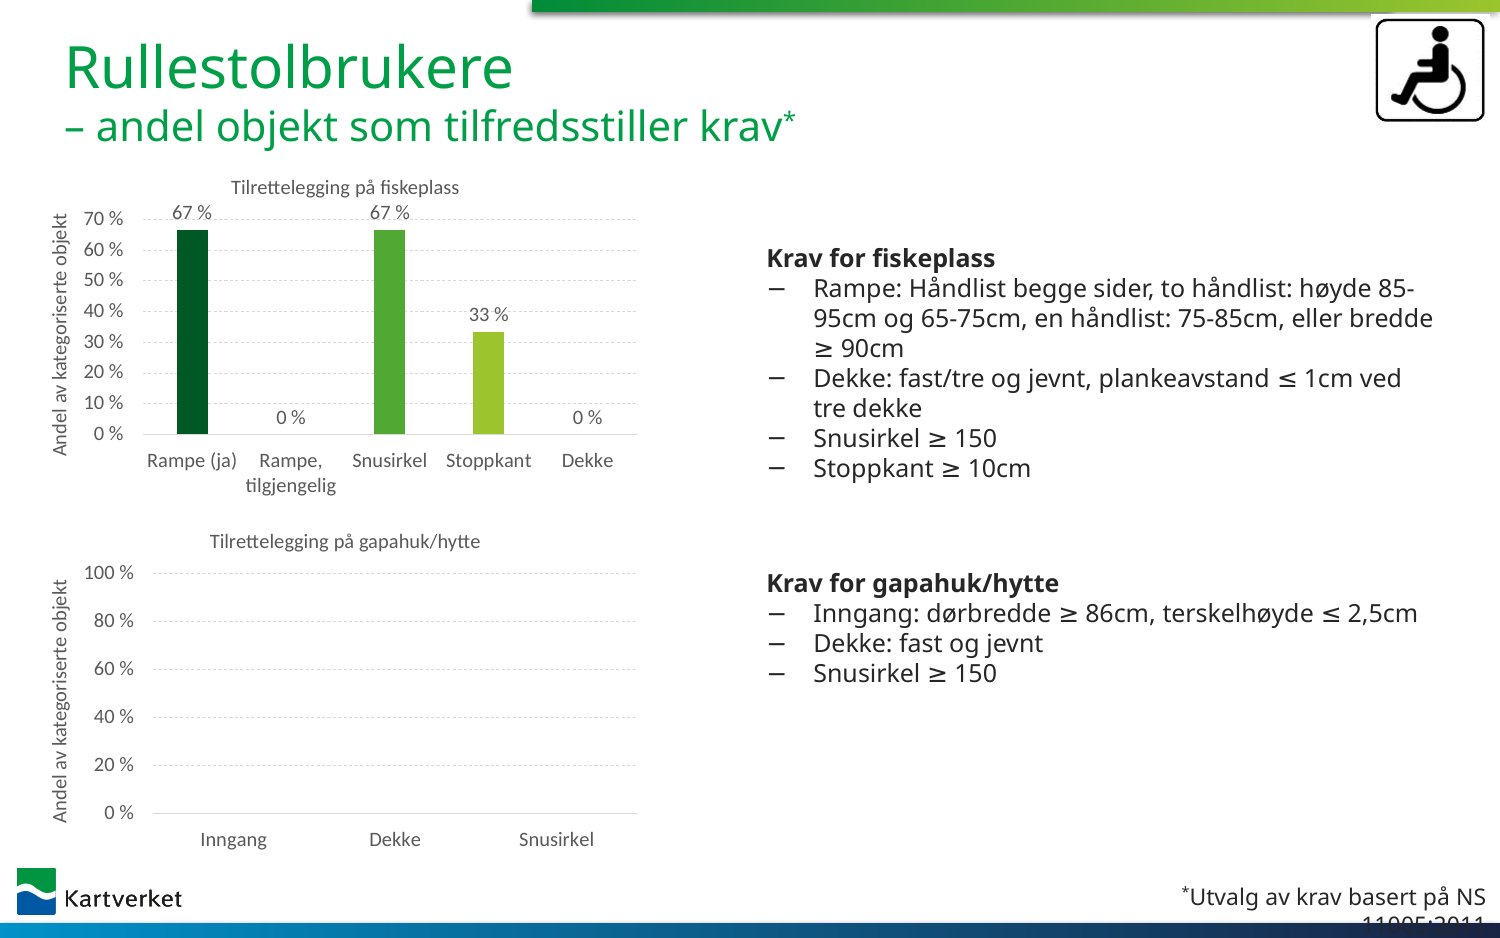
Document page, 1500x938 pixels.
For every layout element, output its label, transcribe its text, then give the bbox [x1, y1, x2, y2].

picture [41, 166, 650, 505]
picture [41, 520, 650, 859]
picture [1371, 13, 1491, 127]
text_box Krav for fiskeplass Rampe: Håndlist begge sider, to håndlist: høyde 85-95cm og 65-75cm, en håndlist: 75-85cm, eller bredde ≥ 90cm Dekke: fast/tre og jevnt, plankeavstand ≤ 1cm ved tre dekke Snusirkel ≥ 150 Stoppkant ≥ 10cm [751, 235, 1452, 490]
text_box Rullestolbrukere – andel objekt som tilfredsstiller krav* [49, 29, 1431, 158]
text_box Krav for gapahuk/hytte Inngang: dørbredde ≥ 86cm, terskelhøyde ≤ 2,5cm Dekke: fast og jevnt Snusirkel ≥ 150 [751, 560, 1452, 695]
text_box *Utvalg av krav basert på NS 11005:2011 [1068, 873, 1500, 938]
